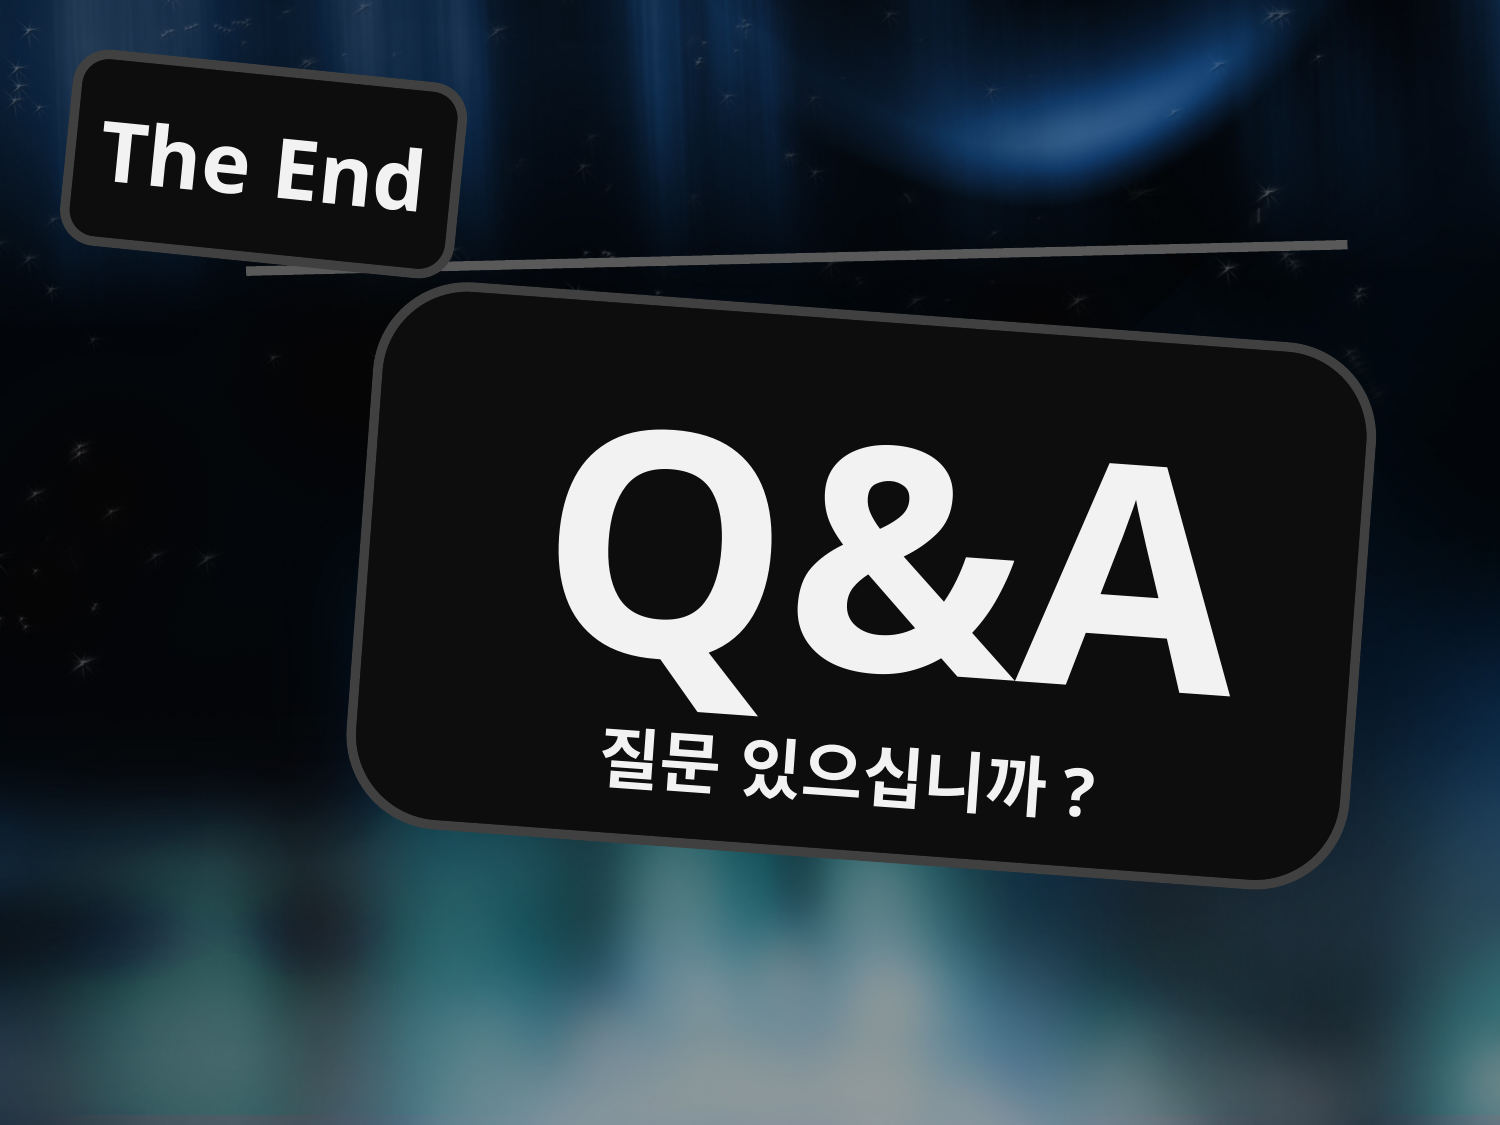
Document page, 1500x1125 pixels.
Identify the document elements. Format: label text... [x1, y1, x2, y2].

text_box The End [339, 268, 440, 276]
picture [0, 0, 1500, 1125]
text_box Q&A 질문 있으십니까? [349, 284, 1374, 887]
text_box The End [62, 52, 465, 259]
